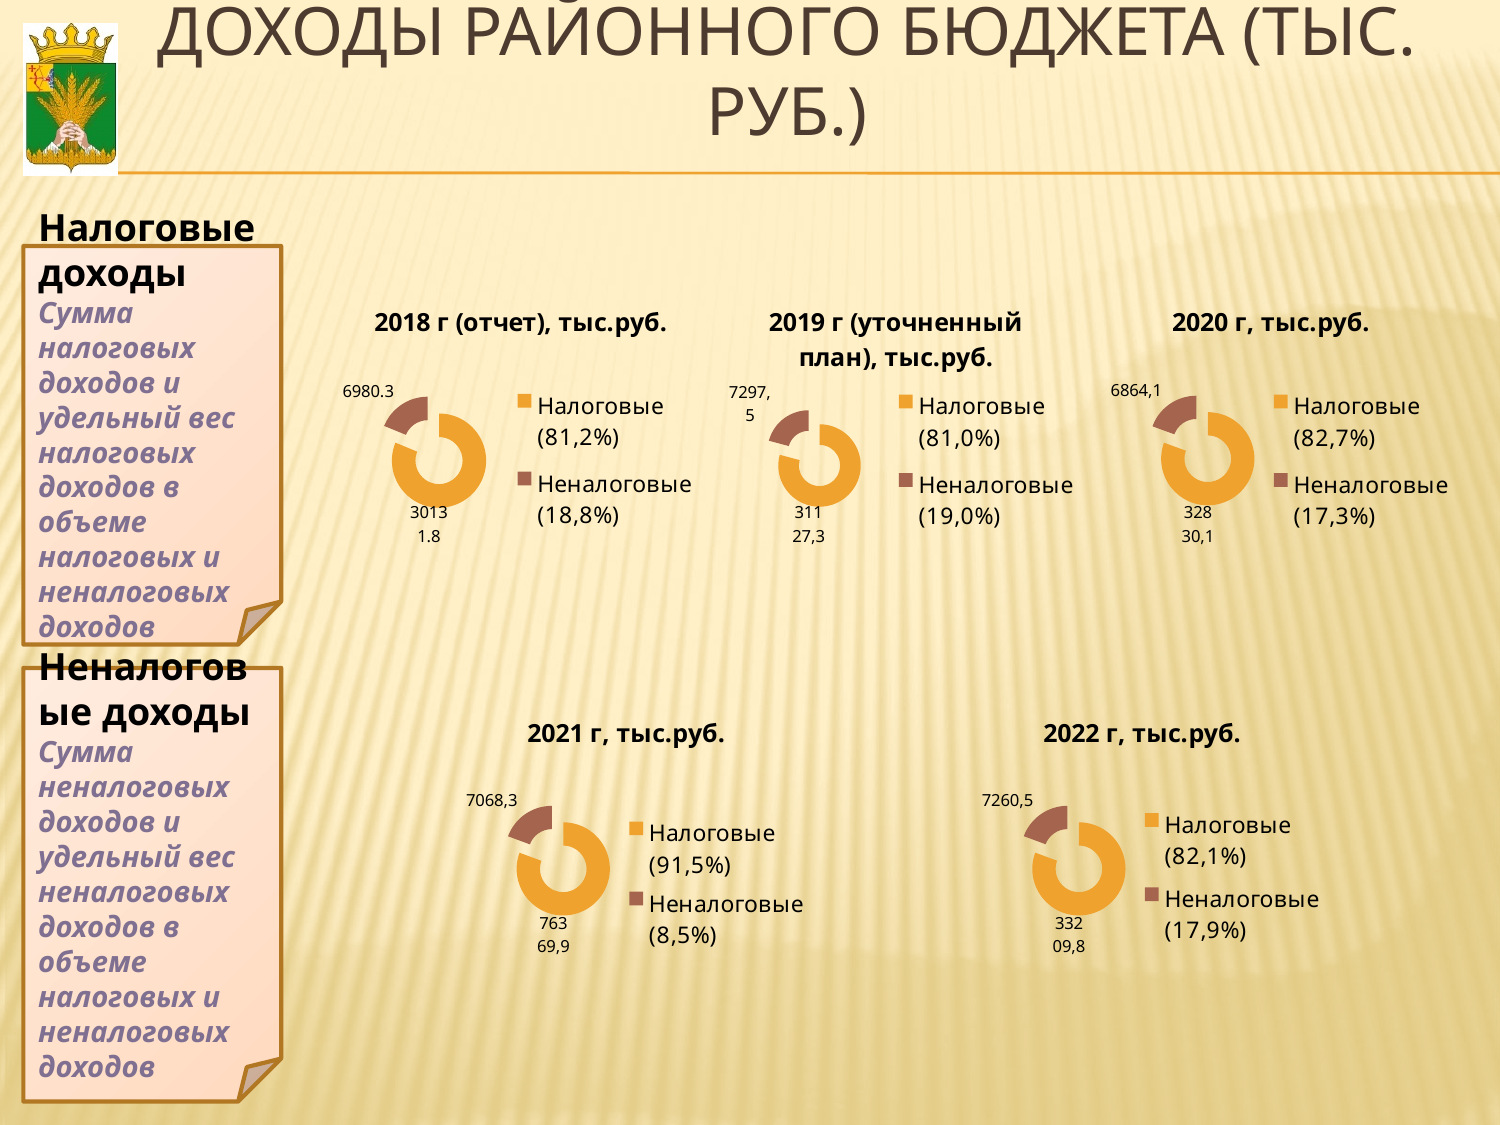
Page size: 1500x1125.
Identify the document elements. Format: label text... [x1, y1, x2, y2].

picture [23, 23, 118, 177]
text_box Налоговые доходы Сумма налоговых доходов и удельный вес налоговых доходов в объеме налоговых и неналоговых доходов [21, 243, 284, 647]
chart [951, 694, 1334, 958]
title Доходы районного бюджета (тыс. руб.) [75, 0, 1500, 138]
chart [435, 694, 818, 958]
text_box Неналоговые доходы Сумма неналоговых доходов и удельный вес неналоговых доходов в объеме налоговых и неналоговых доходов [21, 665, 284, 1104]
chart [330, 284, 1463, 548]
